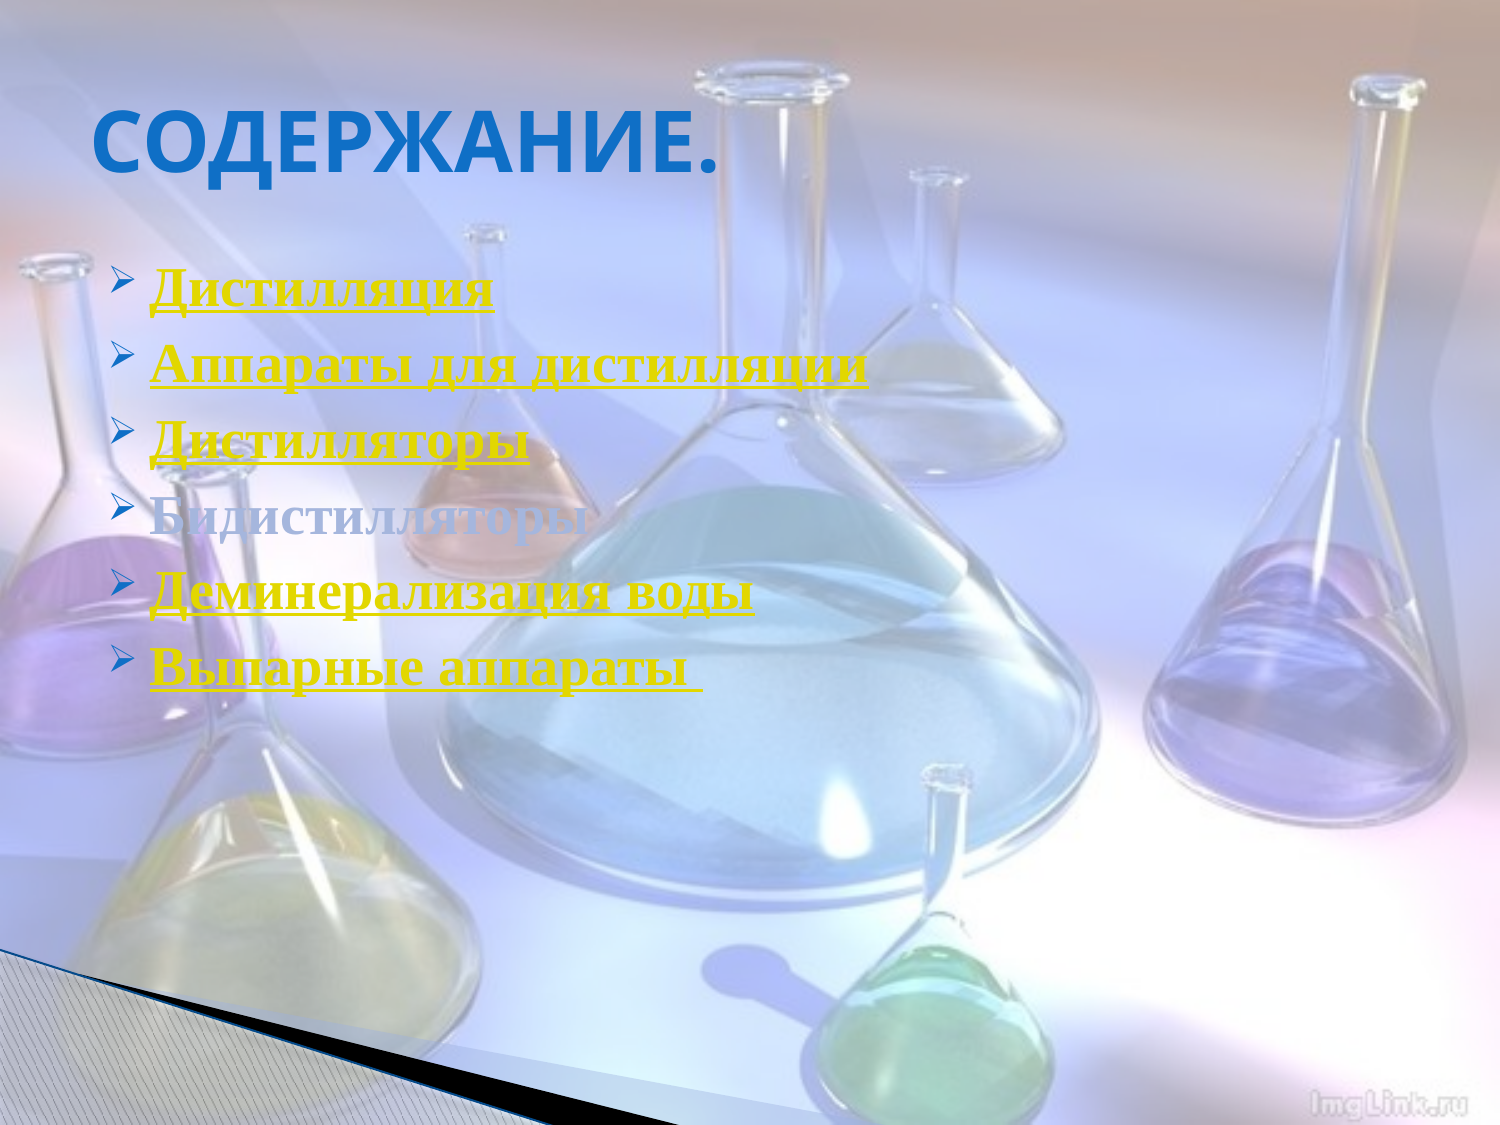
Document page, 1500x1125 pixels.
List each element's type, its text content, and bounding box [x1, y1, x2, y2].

list Дистилляция Аппараты для дистилляции Дистилляторы Бидистилляторы Деминерализация воды Выпарные аппараты [75, 243, 1425, 986]
title Содержание. [75, 45, 1425, 233]
